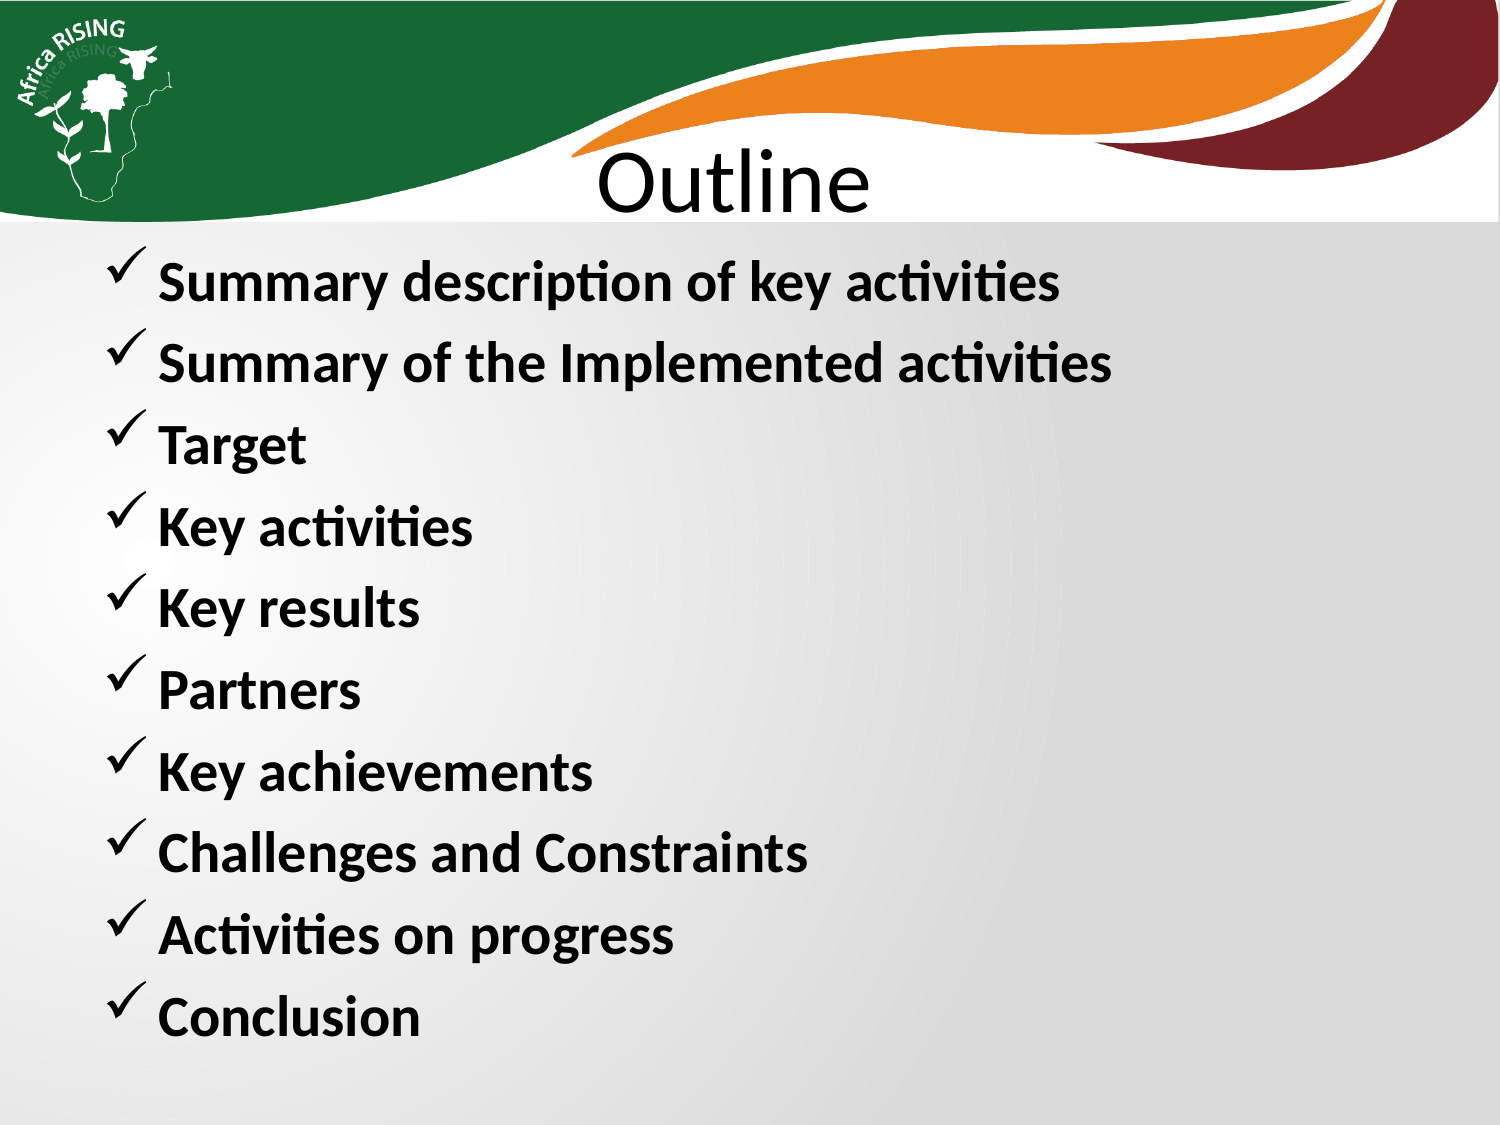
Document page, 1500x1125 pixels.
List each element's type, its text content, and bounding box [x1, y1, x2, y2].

list Outline Summary description of key activities Summary of the Implemented activities Target Key activities Key results Partners Key achievements Challenges and Constraints Activities on progress Conclusion [87, 113, 1363, 232]
picture [0, 0, 1499, 222]
